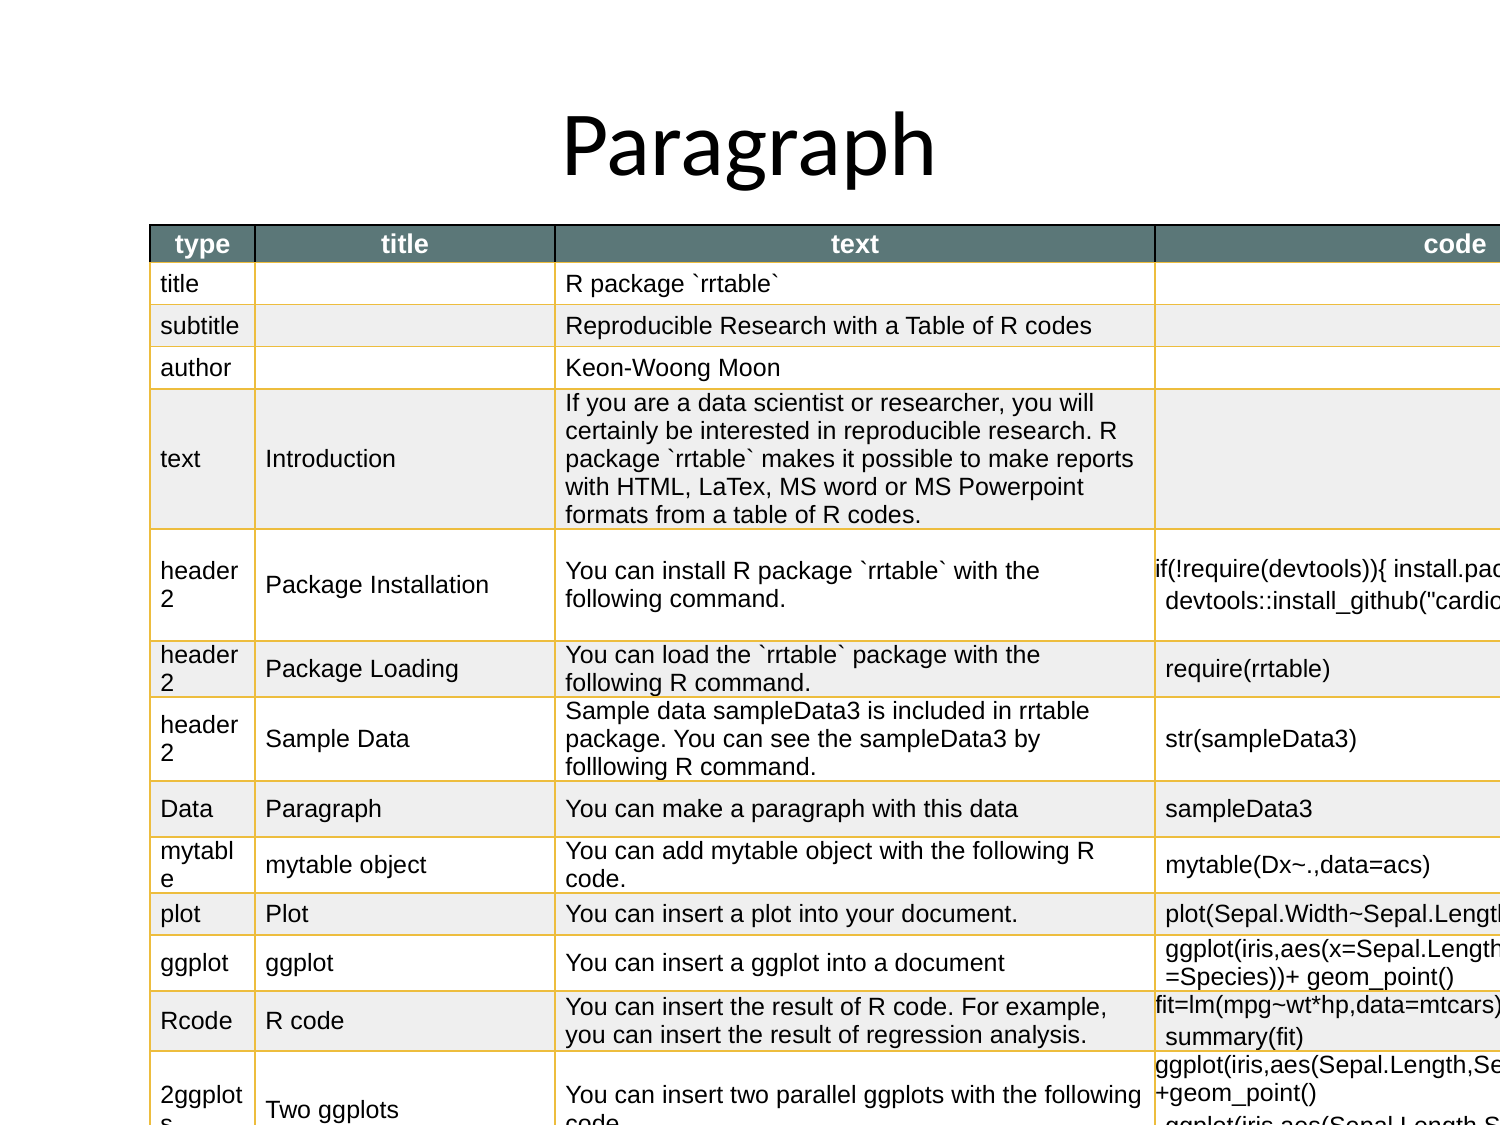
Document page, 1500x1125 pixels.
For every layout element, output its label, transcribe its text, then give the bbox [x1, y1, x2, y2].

table_cell header2 [151, 530, 254, 640]
table_cell [1156, 263, 1500, 304]
table_cell ggplot(iris,aes(x=Sepal.Length,y=Sepal.Width,color=Species))+ geom_point() [1156, 936, 1500, 990]
table_cell You can load the `rrtable` package with the following R command. [556, 642, 1154, 696]
table_cell mytable [151, 838, 254, 892]
table_cell Paragraph [256, 782, 554, 836]
table_cell if(!require(devtools)){ install.packages("devtools") } devtools::install_github("cardiomoon/rrtable") [1156, 530, 1500, 640]
table_cell Two ggplots [256, 1052, 554, 1125]
table_cell Plot [256, 894, 554, 934]
table_cell mytable(Dx~.,data=acs) [1156, 838, 1500, 892]
table_cell R code [256, 992, 554, 1050]
table_cell [1156, 305, 1500, 346]
table_cell 2ggplots [151, 1052, 254, 1125]
table_cell ggplot [256, 936, 554, 990]
table_cell Sample Data [256, 698, 554, 780]
table_cell You can make a paragraph with this data [556, 782, 1154, 836]
table_header code [1156, 226, 1500, 262]
table_cell Package Loading [256, 642, 554, 696]
table_cell Package Installation [256, 530, 554, 640]
table_cell You can insert the result of R code. For example, you can insert the result of regression analysis. [556, 992, 1154, 1050]
table_cell [256, 263, 554, 304]
table_cell Reproducible Research with a Table of R codes [556, 305, 1154, 346]
table_cell ggplot [151, 936, 254, 990]
table_cell You can insert a ggplot into a document [556, 936, 1154, 990]
table_cell R package `rrtable` [556, 263, 1154, 304]
table_cell You can insert two parallel ggplots with the following code. [556, 1052, 1154, 1125]
table_cell ggplot(iris,aes(Sepal.Length,Sepal.Width))+geom_point() ggplot(iris,aes(Sepal.Length,Sepal.Width,colour=Species))+ geom_point()+guides(colour=FALSE) [1156, 1052, 1500, 1125]
table_cell You can add mytable object with the following R code. [556, 838, 1154, 892]
table_cell Introduction [256, 390, 554, 528]
table_cell fit=lm(mpg~wt*hp,data=mtcars) summary(fit) [1156, 992, 1500, 1050]
table_cell If you are a data scientist or researcher, you will certainly be interested in reproducible research. R package `rrtable` makes it possible to make reports with HTML, LaTex, MS word or MS Powerpoint formats from a table of R codes. [556, 390, 1154, 528]
table_cell sampleData3 [1156, 782, 1500, 836]
table_cell You can insert a plot into your document. [556, 894, 1154, 934]
table_cell mytable object [256, 838, 554, 892]
title Paragraph [75, 45, 1425, 233]
table_header type [151, 226, 254, 262]
table_cell subtitle [151, 305, 254, 346]
table_cell plot [151, 894, 254, 934]
table_cell title [151, 263, 254, 304]
table_cell Sample data sampleData3 is included in rrtable package. You can see the sampleData3 by folllowing R command. [556, 698, 1154, 780]
table_header text [556, 226, 1154, 262]
table_cell text [151, 390, 254, 528]
table_cell Data [151, 782, 254, 836]
table_cell header2 [151, 642, 254, 696]
table_cell plot(Sepal.Width~Sepal.Length,data=iris) [1156, 894, 1500, 934]
table_cell author [151, 347, 254, 388]
table_cell require(rrtable) [1156, 642, 1500, 696]
table_cell [256, 305, 554, 346]
table_cell Keon-Woong Moon [556, 347, 1154, 388]
table_header title [256, 226, 554, 262]
table_cell Rcode [151, 992, 254, 1050]
table_cell str(sampleData3) [1156, 698, 1500, 780]
table_cell [1156, 390, 1500, 528]
table_cell header2 [151, 698, 254, 780]
table_cell [256, 347, 554, 388]
table_cell You can install R package `rrtable` with the following command. [556, 530, 1154, 640]
table_cell [1156, 347, 1500, 388]
